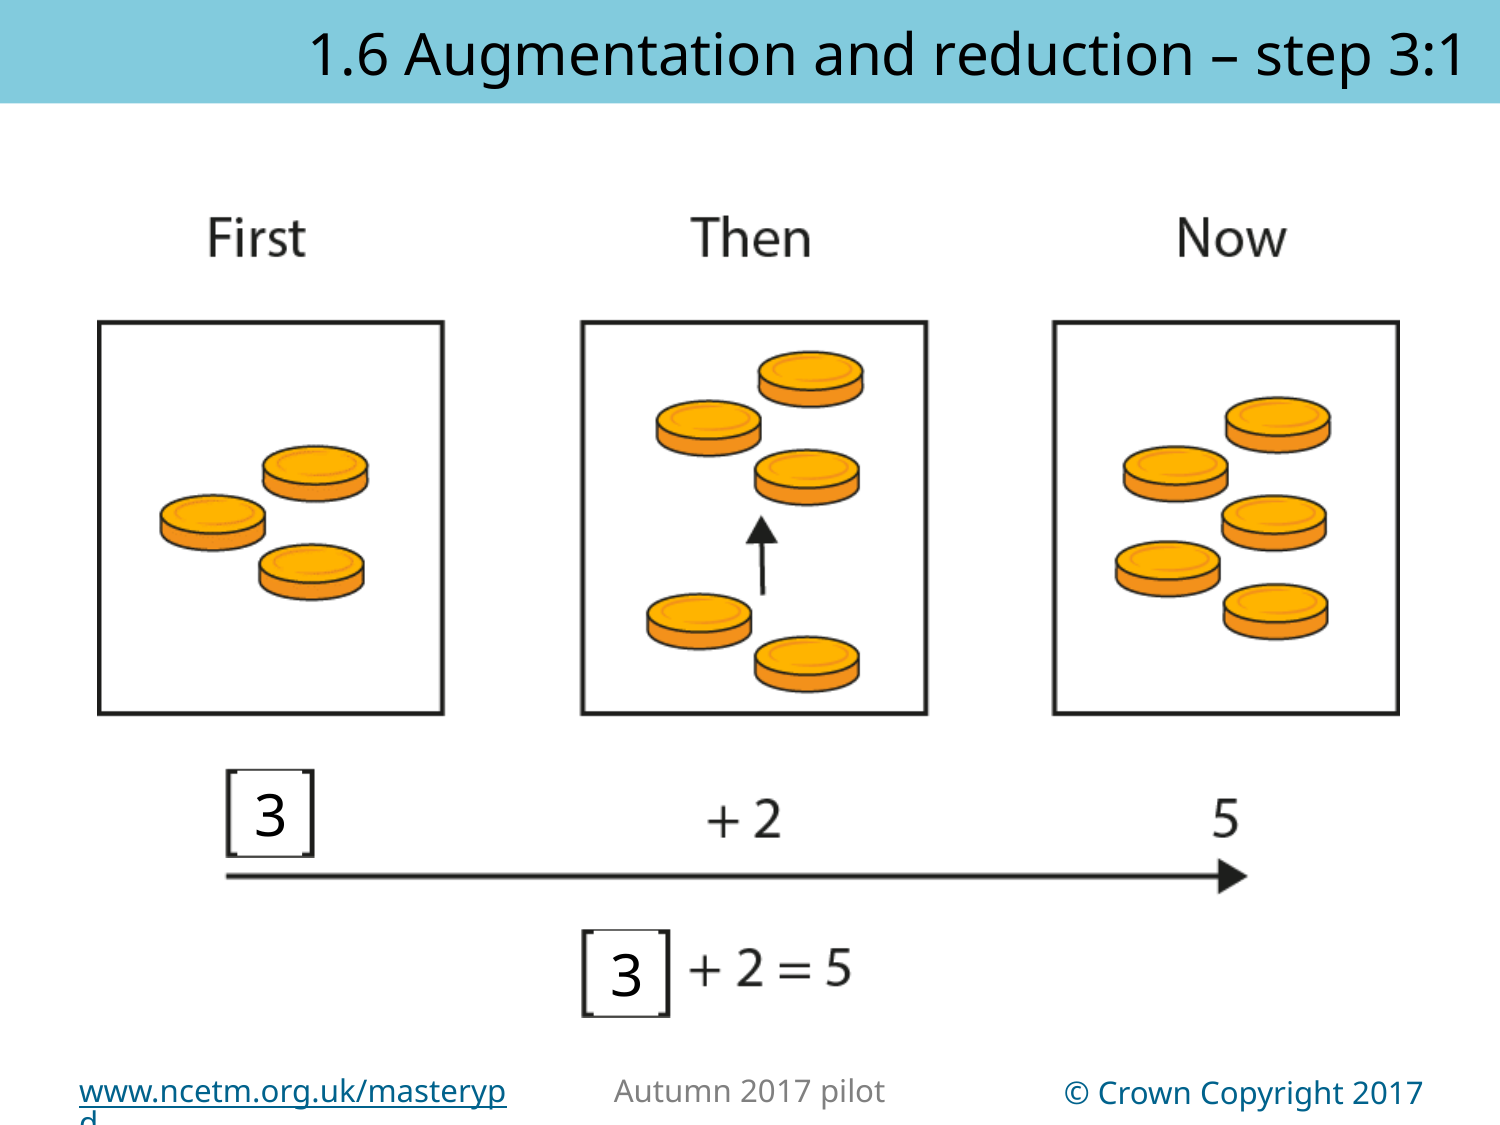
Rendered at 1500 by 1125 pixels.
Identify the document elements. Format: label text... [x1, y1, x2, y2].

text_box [218, 762, 337, 858]
picture [46, 786, 1424, 910]
list 1.6 Augmentation and reduction – step 3:1 [0, 0, 1500, 104]
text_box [560, 928, 881, 1024]
picture [97, 207, 1400, 740]
